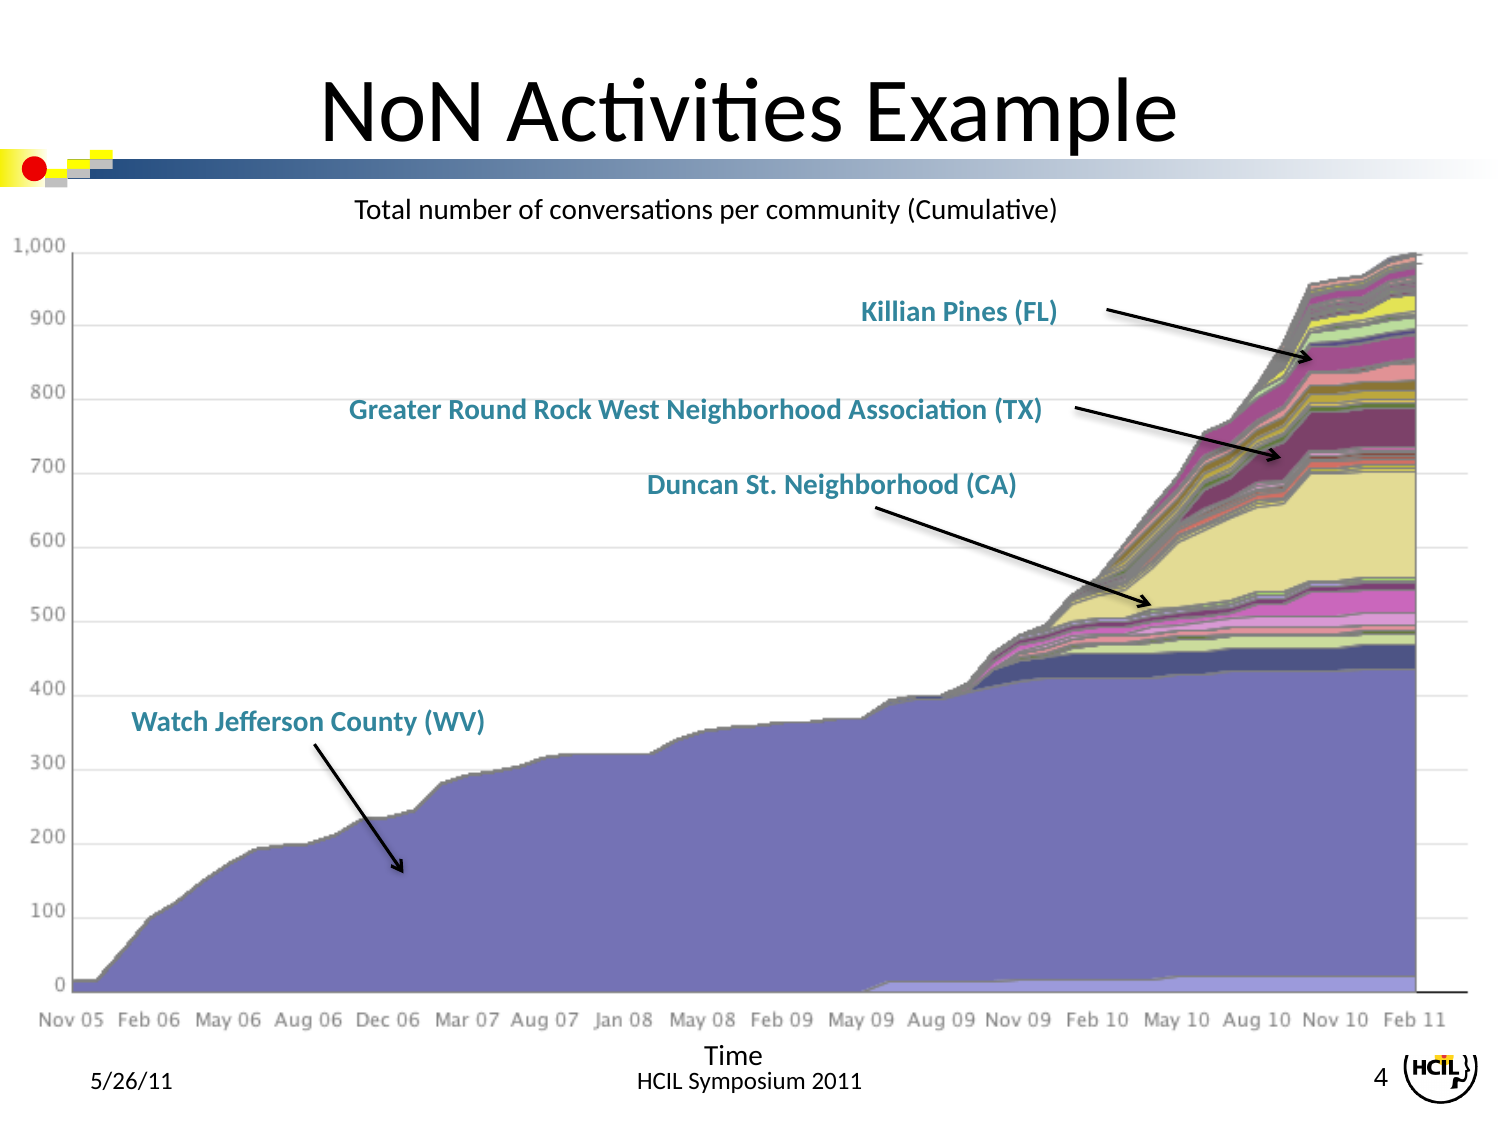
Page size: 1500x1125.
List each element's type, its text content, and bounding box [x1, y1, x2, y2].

text_box Time [689, 1062, 788, 1079]
text_box Total number of conversations per community (Cumulative) [339, 183, 1139, 216]
footer HCIL Symposium 2011 [512, 1062, 988, 1103]
picture [1403, 1029, 1478, 1104]
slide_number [74, 1062, 426, 1103]
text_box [314, 744, 404, 874]
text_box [1106, 309, 1313, 360]
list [1, 217, 1477, 1055]
slide_number 3 [1074, 1062, 1404, 1103]
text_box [1074, 407, 1282, 459]
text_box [874, 507, 1152, 606]
title NoN Activities Example [75, 45, 1425, 166]
